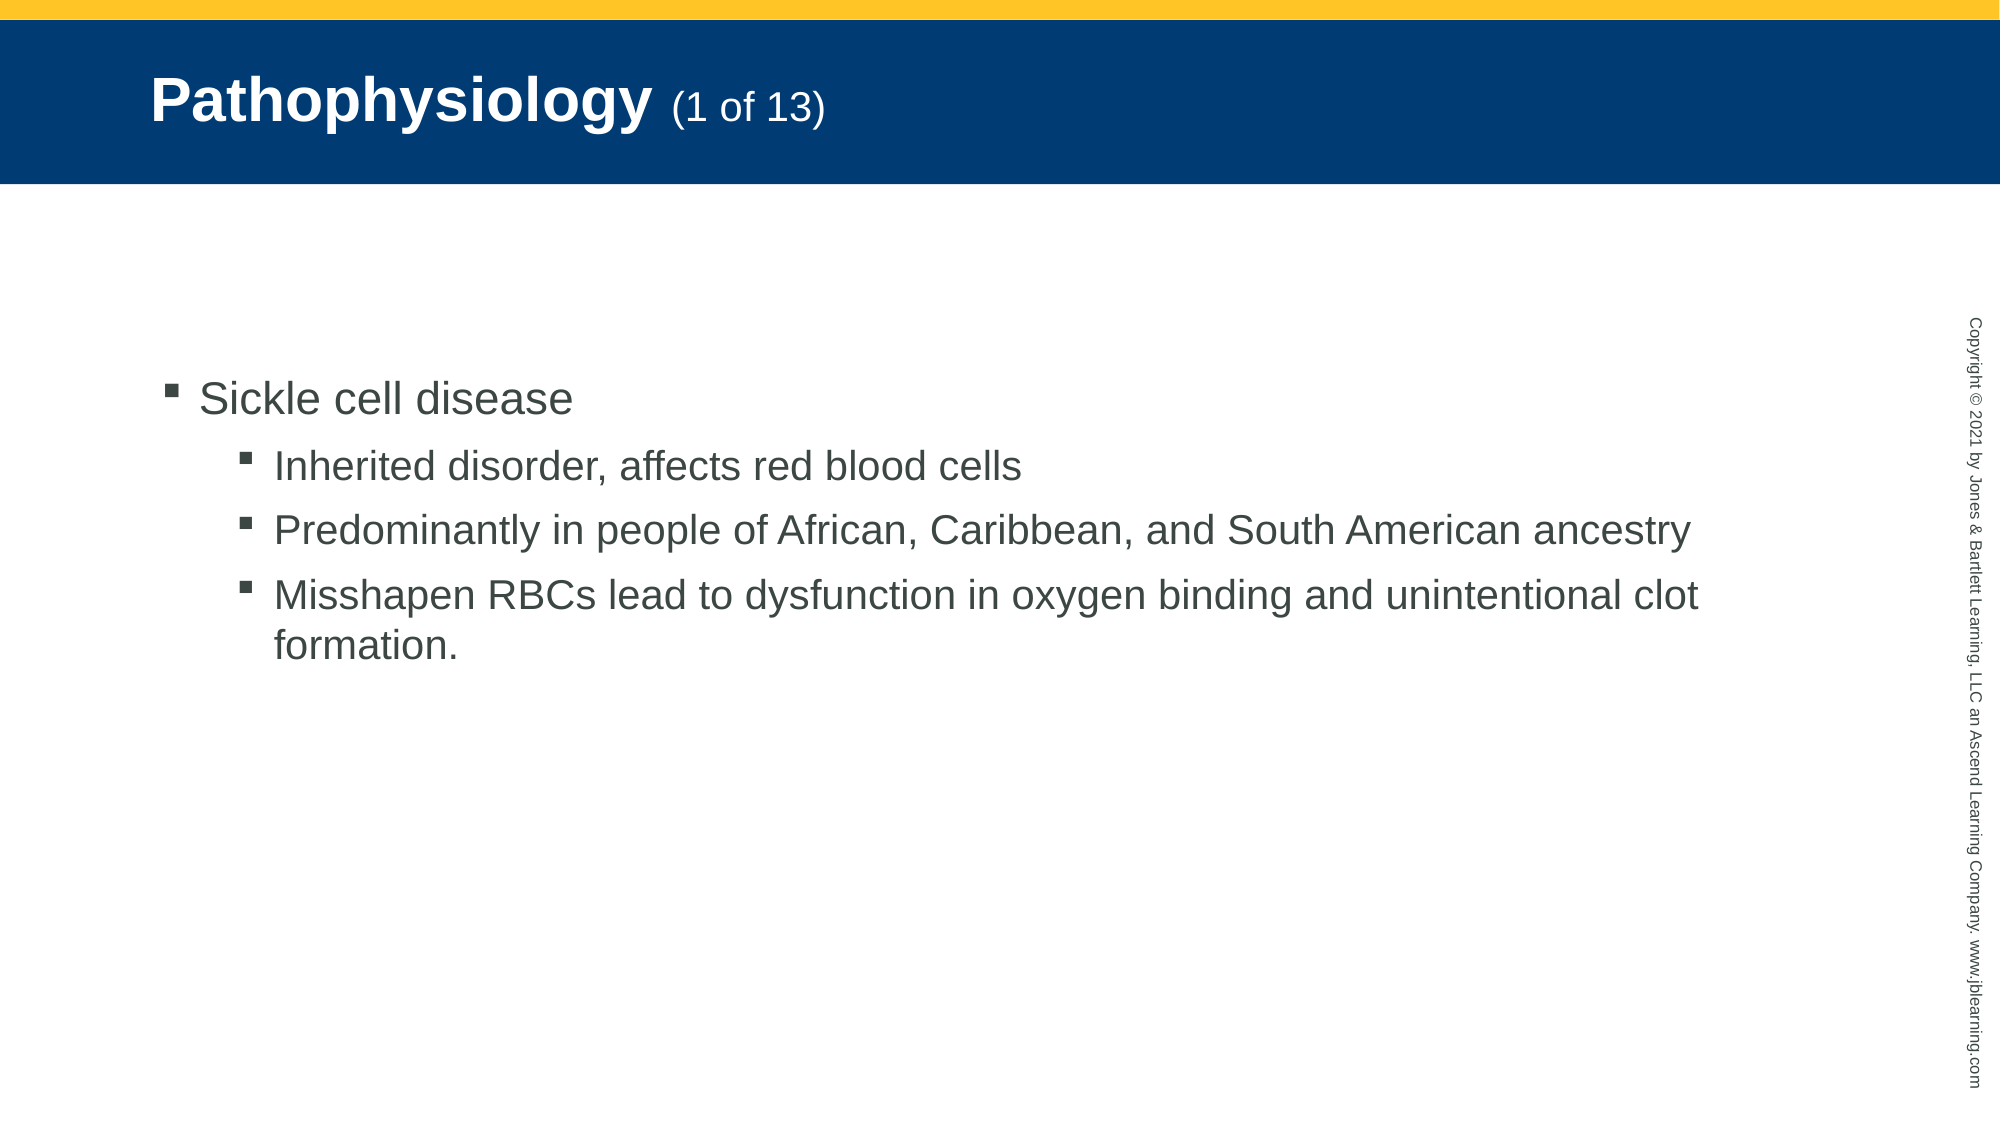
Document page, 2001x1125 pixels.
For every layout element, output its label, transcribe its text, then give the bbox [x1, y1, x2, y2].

title Pathophysiology (1 of 13) [0, 19, 2000, 185]
list Sickle cell disease Inherited disorder, affects red blood cells Predominantly in people of African, Caribbean, and South American ancestry Misshapen RBCs lead to dysfunction in oxygen binding and unintentional clot formation. [146, 361, 1859, 1016]
